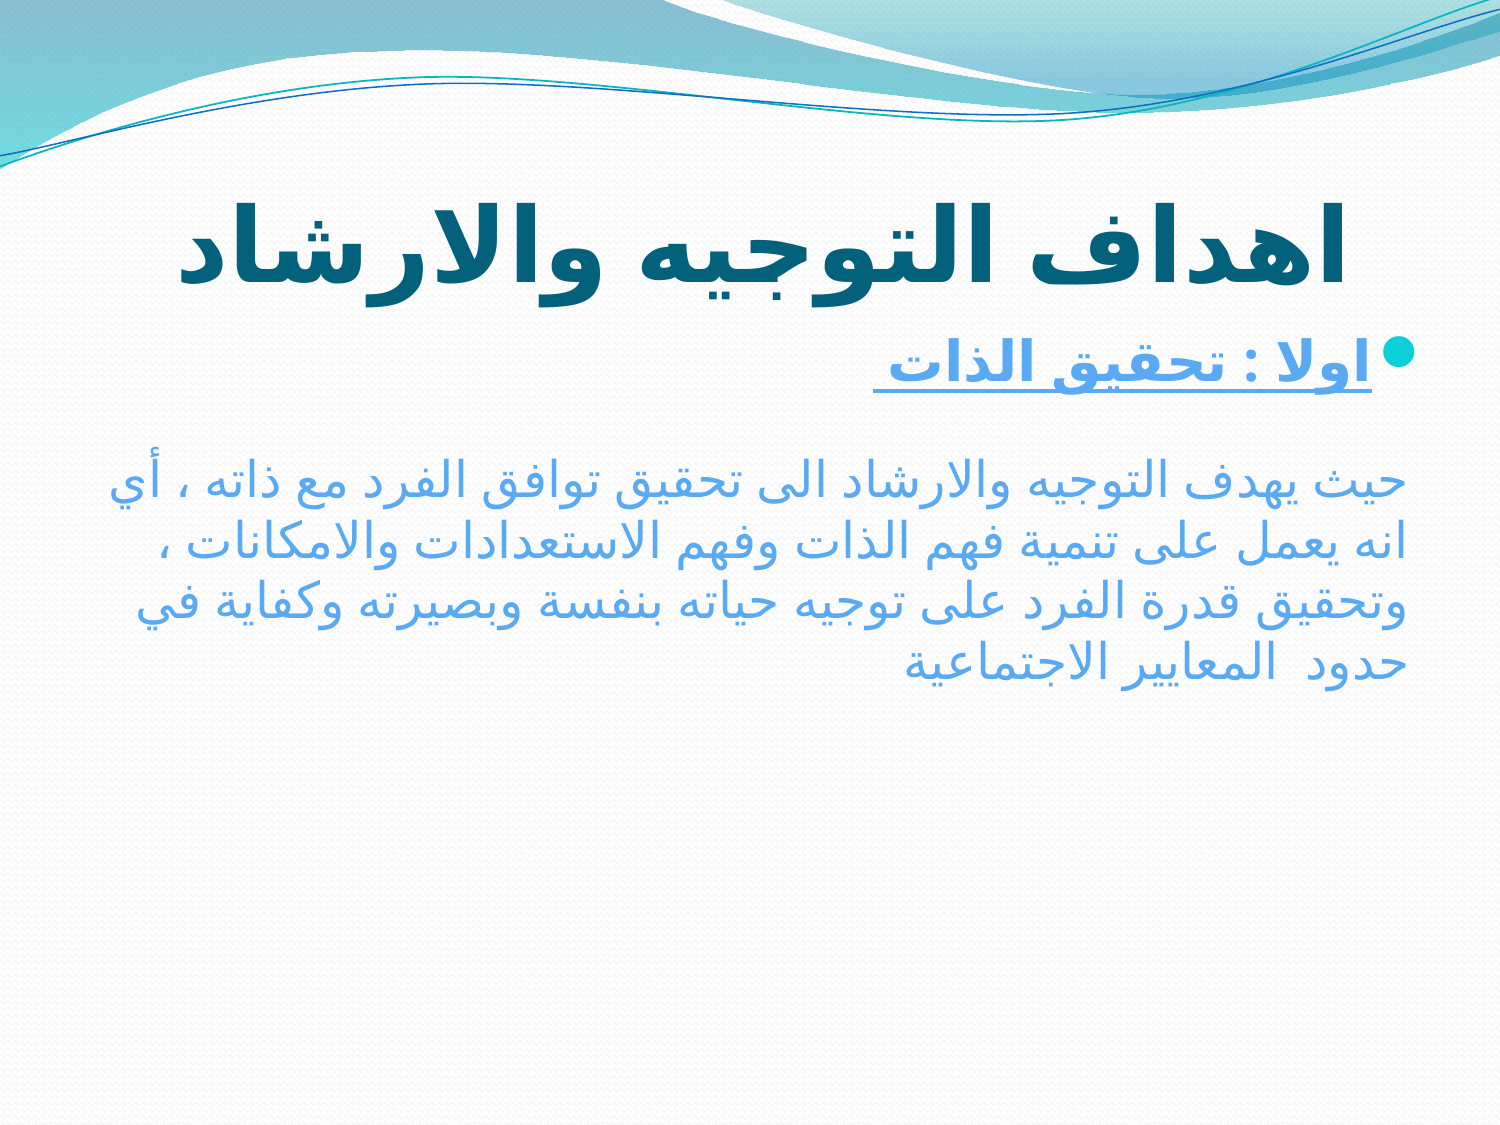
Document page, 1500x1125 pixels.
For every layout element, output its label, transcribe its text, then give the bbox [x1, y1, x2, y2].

title اهداف التوجيه والارشاد [75, 115, 1425, 303]
list اولا : تحقيق الذات حيث يهدف التوجيه والارشاد الى تحقيق توافق الفرد مع ذاته ، أي انه يعمل على تنمية فهم الذات وفهم الاستعدادات والامكانات ، وتحقيق قدرة الفرد على توجيه حياته بنفسة وبصيرته وكفاية في حدود المعايير الاجتماعية [75, 317, 1425, 1038]
